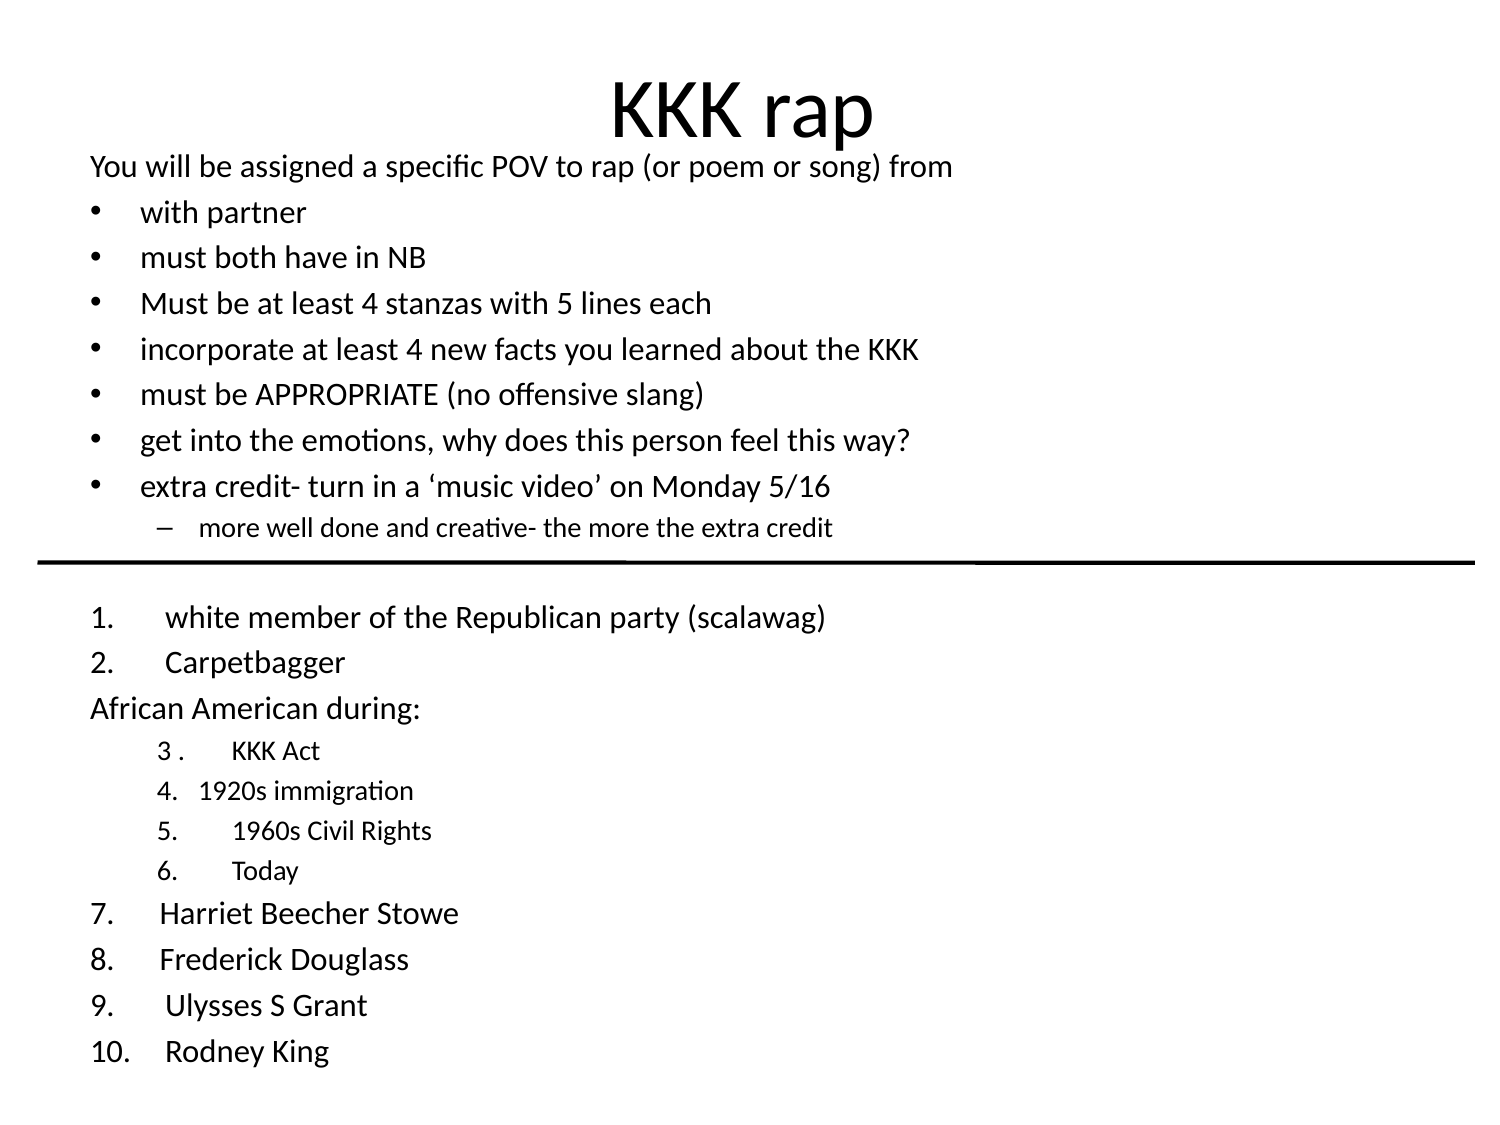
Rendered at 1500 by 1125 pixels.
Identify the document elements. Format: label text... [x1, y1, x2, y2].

list You will be assigned a specific POV to rap (or poem or song) from with partner must both have in NB Must be at least 4 stanzas with 5 lines each incorporate at least 4 new facts you learned about the KKK must be APPROPRIATE (no offensive slang) get into the emotions, why does this person feel this way? extra credit- turn in a ‘music video’ on Monday 5/16 more well done and creative- the more the extra credit white member of the Republican party (scalawag) Carpetbagger African American during: 3 . KKK Act 4. 1920s immigration 1960s Civil Rights Today 7. Harriet Beecher Stowe 8. Frederick Douglass Ulysses S Grant Rodney King [75, 572, 1425, 1088]
title KKK rap [75, 45, 1425, 137]
list You will be assigned a specific POV to rap (or poem or song) from with partner must both have in NB Must be at least 4 stanzas with 5 lines each incorporate at least 4 new facts you learned about the KKK must be APPROPRIATE (no offensive slang) get into the emotions, why does this person feel this way? extra credit- turn in a ‘music video’ on Monday 5/16 more well done and creative- the more the extra credit white member of the Republican party (scalawag) Carpetbagger African American during: 3 . KKK Act 4. 1920s immigration 1960s Civil Rights Today 7. Harriet Beecher Stowe 8. Frederick Douglass Ulysses S Grant Rodney King [75, 137, 1425, 560]
